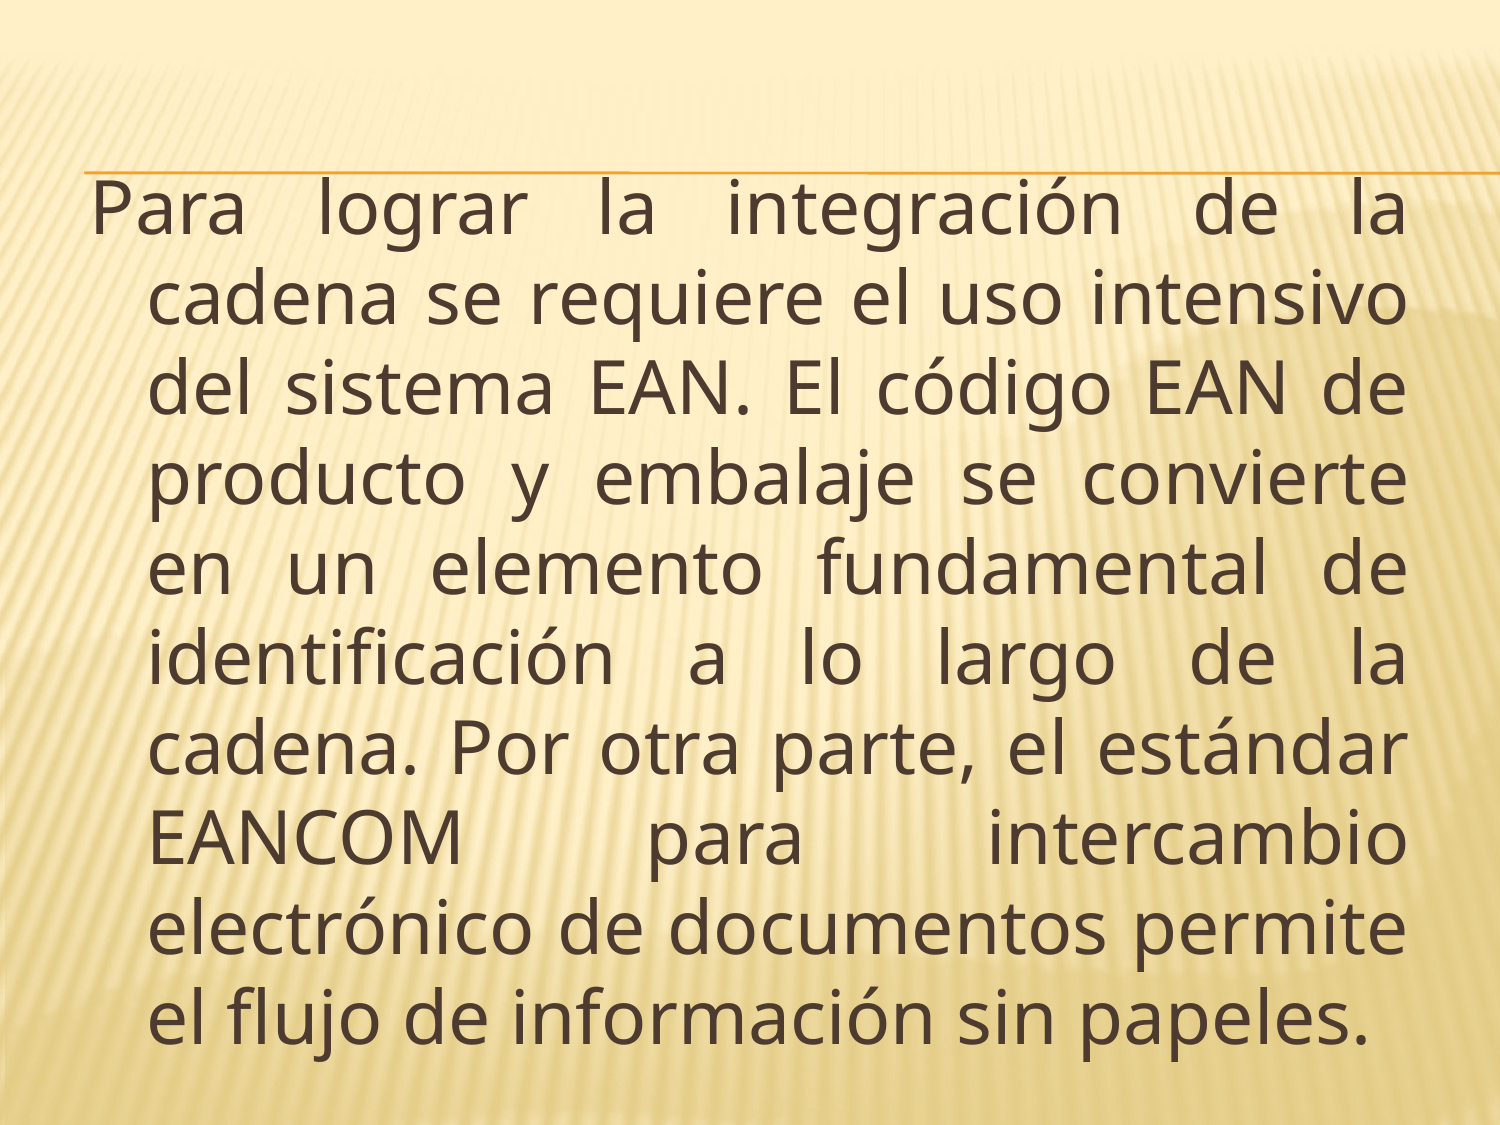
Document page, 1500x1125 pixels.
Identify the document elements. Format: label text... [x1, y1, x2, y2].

list Para lograr la integración de la cadena se requiere el uso intensivo del sistema EAN. El código EAN de producto y embalaje se convierte en un elemento fundamental de identificación a lo largo de la cadena. Por otra parte, el estándar EANCOM para intercambio electrónico de documentos permite el flujo de información sin papeles. [75, 152, 1425, 1005]
